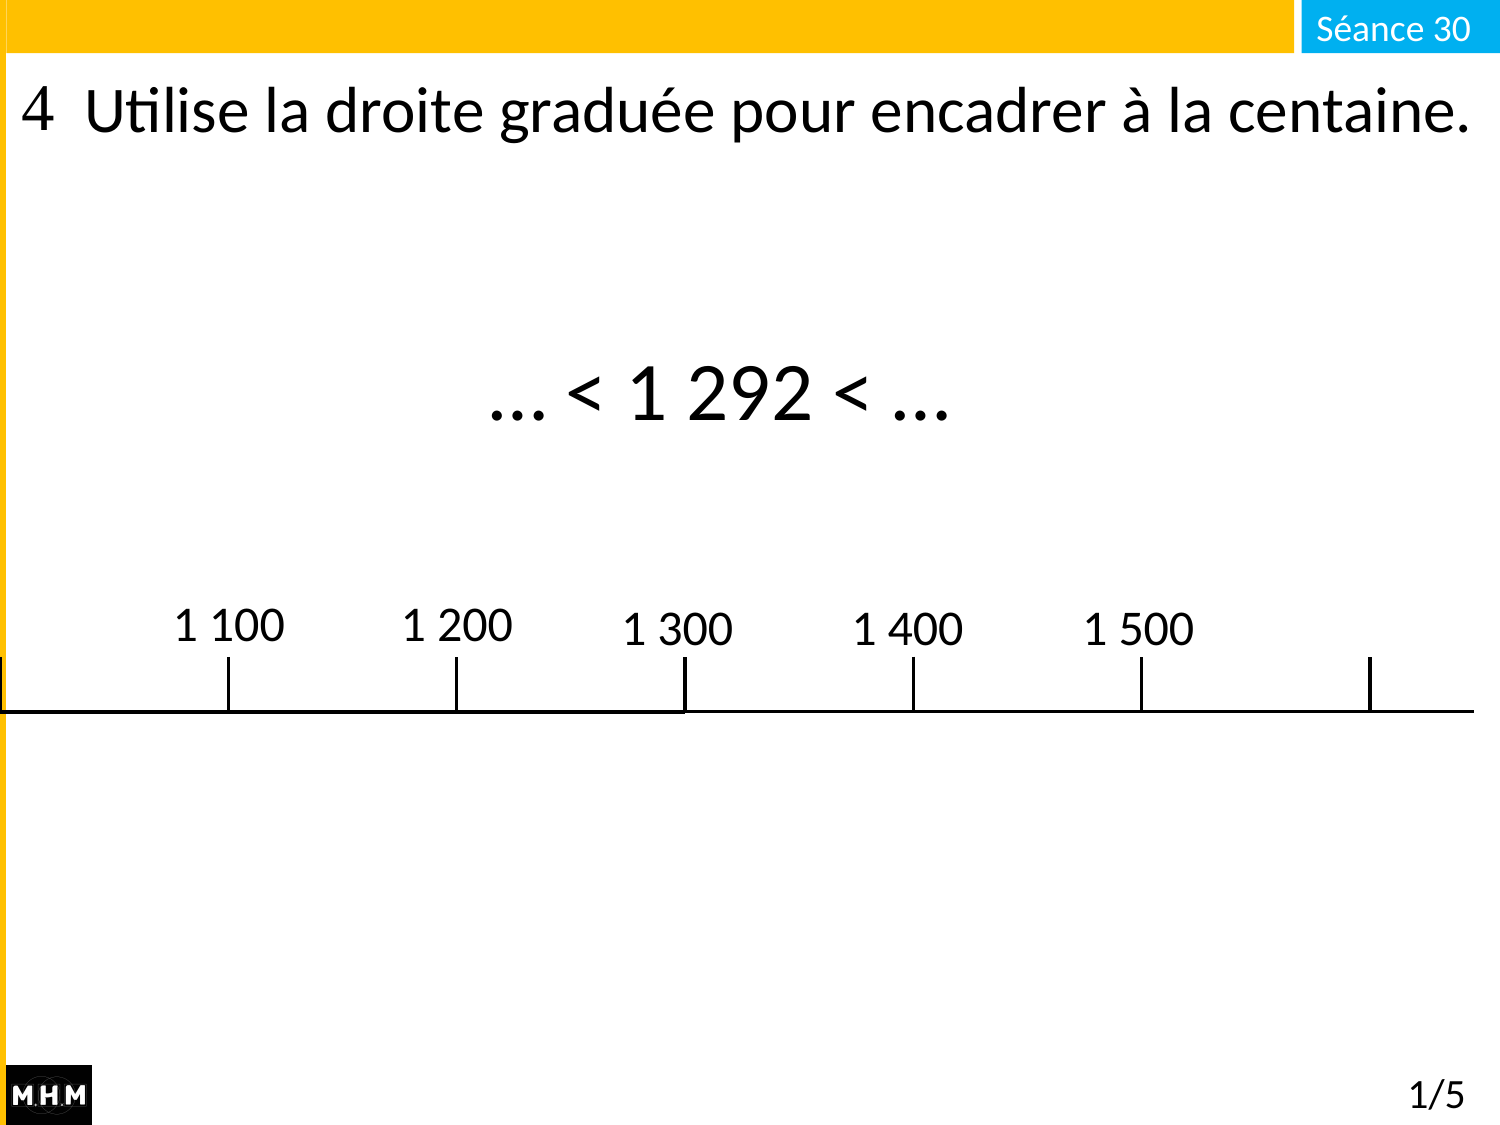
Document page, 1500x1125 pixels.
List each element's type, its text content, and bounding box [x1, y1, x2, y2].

text_box … < 1 292 < … [474, 329, 1111, 445]
list 1/5 [1373, 1064, 1500, 1125]
picture [6, 1065, 92, 1125]
title Utilise la droite graduée pour encadrer à la centaine. [69, 41, 1500, 181]
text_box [0, 583, 1474, 713]
